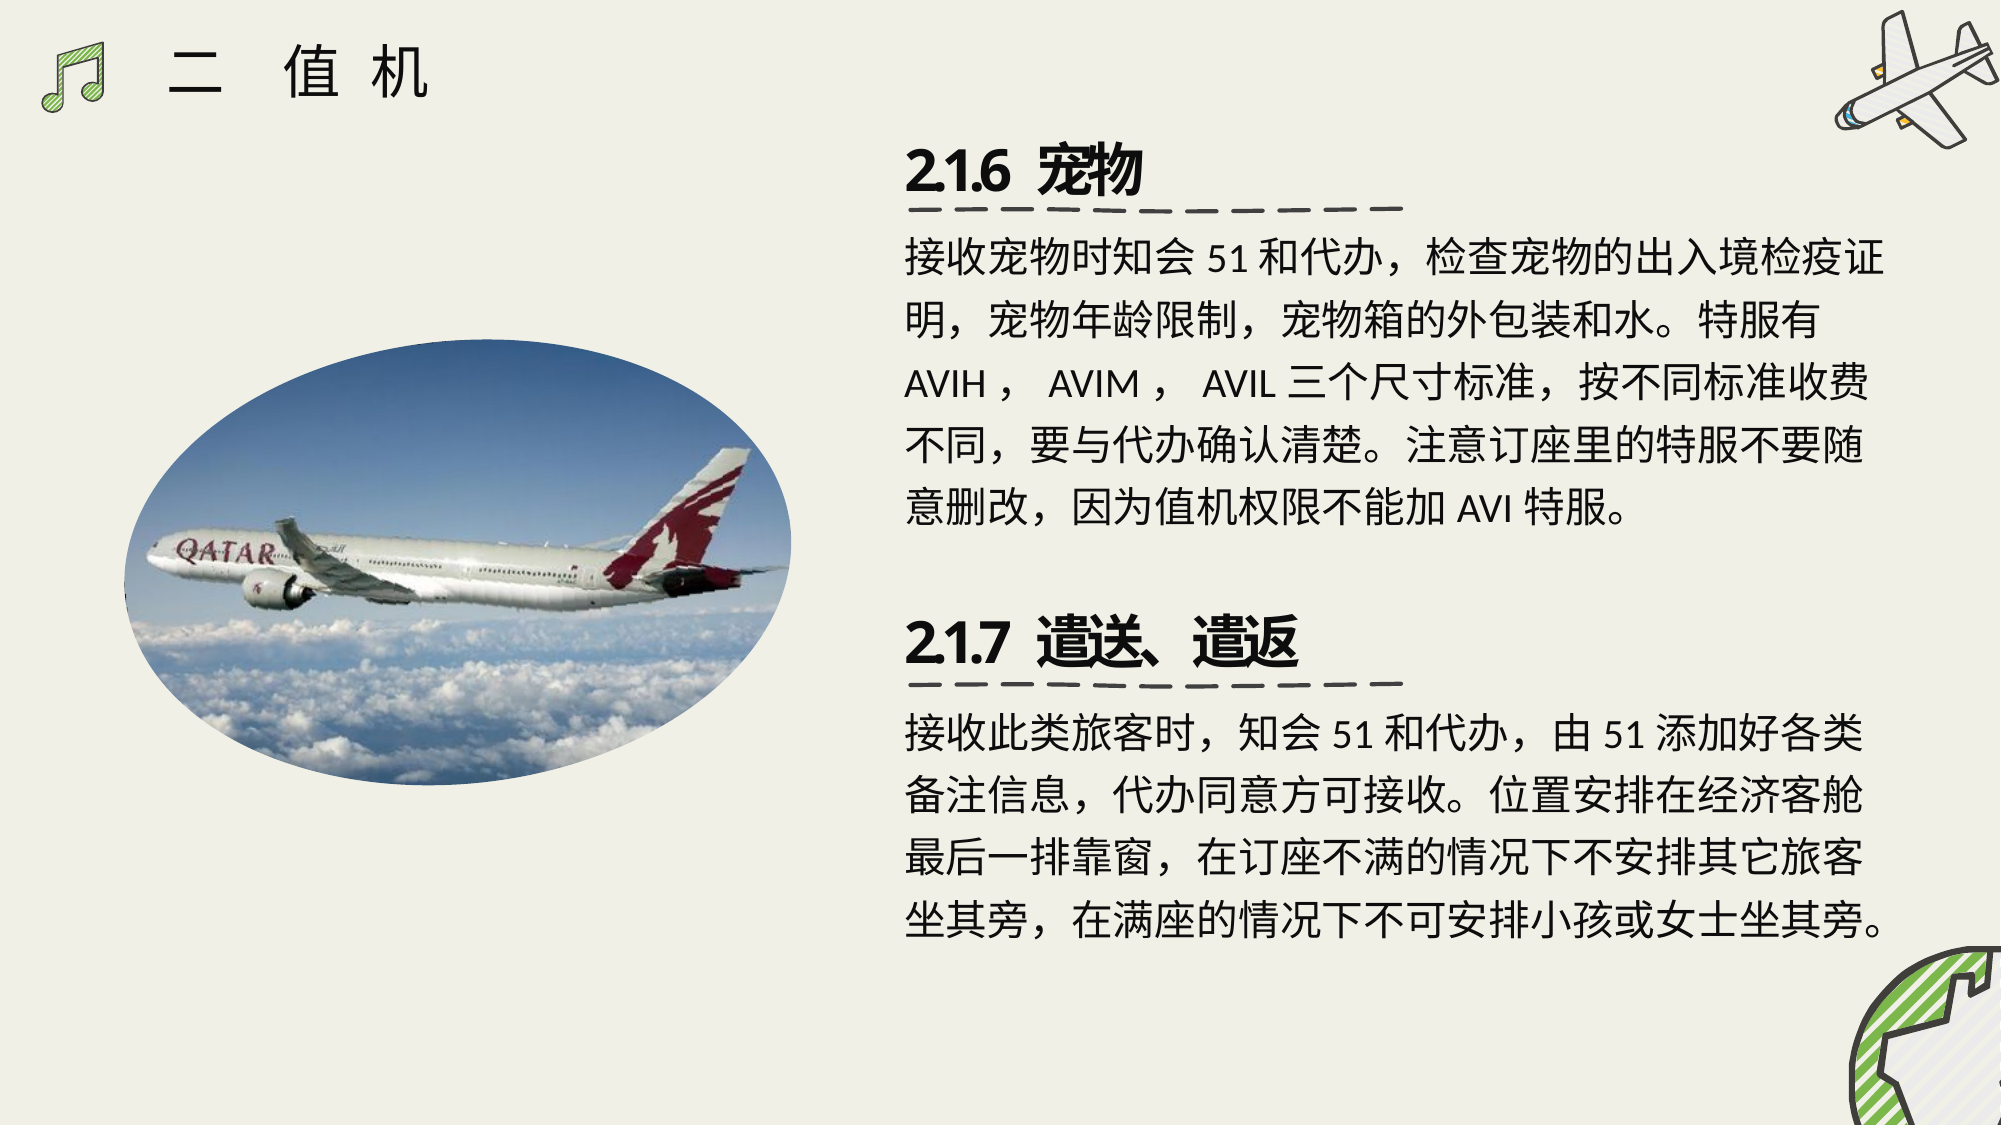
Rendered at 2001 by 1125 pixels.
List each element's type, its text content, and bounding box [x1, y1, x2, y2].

text_box 2.1.6 宠物 [889, 125, 1653, 211]
text_box 2.1.7 遣送、遣返 [889, 597, 1633, 683]
text_box 二 值 机 [151, 27, 444, 113]
text_box 接收此类旅客时，知会51和代办，由51添加好各类备注信息，代办同意方可接收。位置安排在经济客舱最后一排靠窗，在订座不满的情况下不安排其它旅客坐其旁，在满座的情况下不可安排小孩或女士坐其旁。 [889, 686, 1920, 952]
text_box [909, 682, 1409, 688]
picture [123, 339, 793, 786]
text_box [909, 207, 1409, 213]
text_box 接收宠物时知会51和代办，检查宠物的出入境检疫证明，宠物年龄限制，宠物箱的外包装和水。特服有AVIH，AVIM，AVIL三个尺寸标准，按不同标准收费不同，要与代办确认清楚。注意订座里的特服不要随意删改，因为值机权限不能加AVI特服。 [889, 211, 1920, 539]
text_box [41, 41, 104, 114]
picture [1839, 0, 1987, 172]
picture [1848, 946, 2000, 1125]
